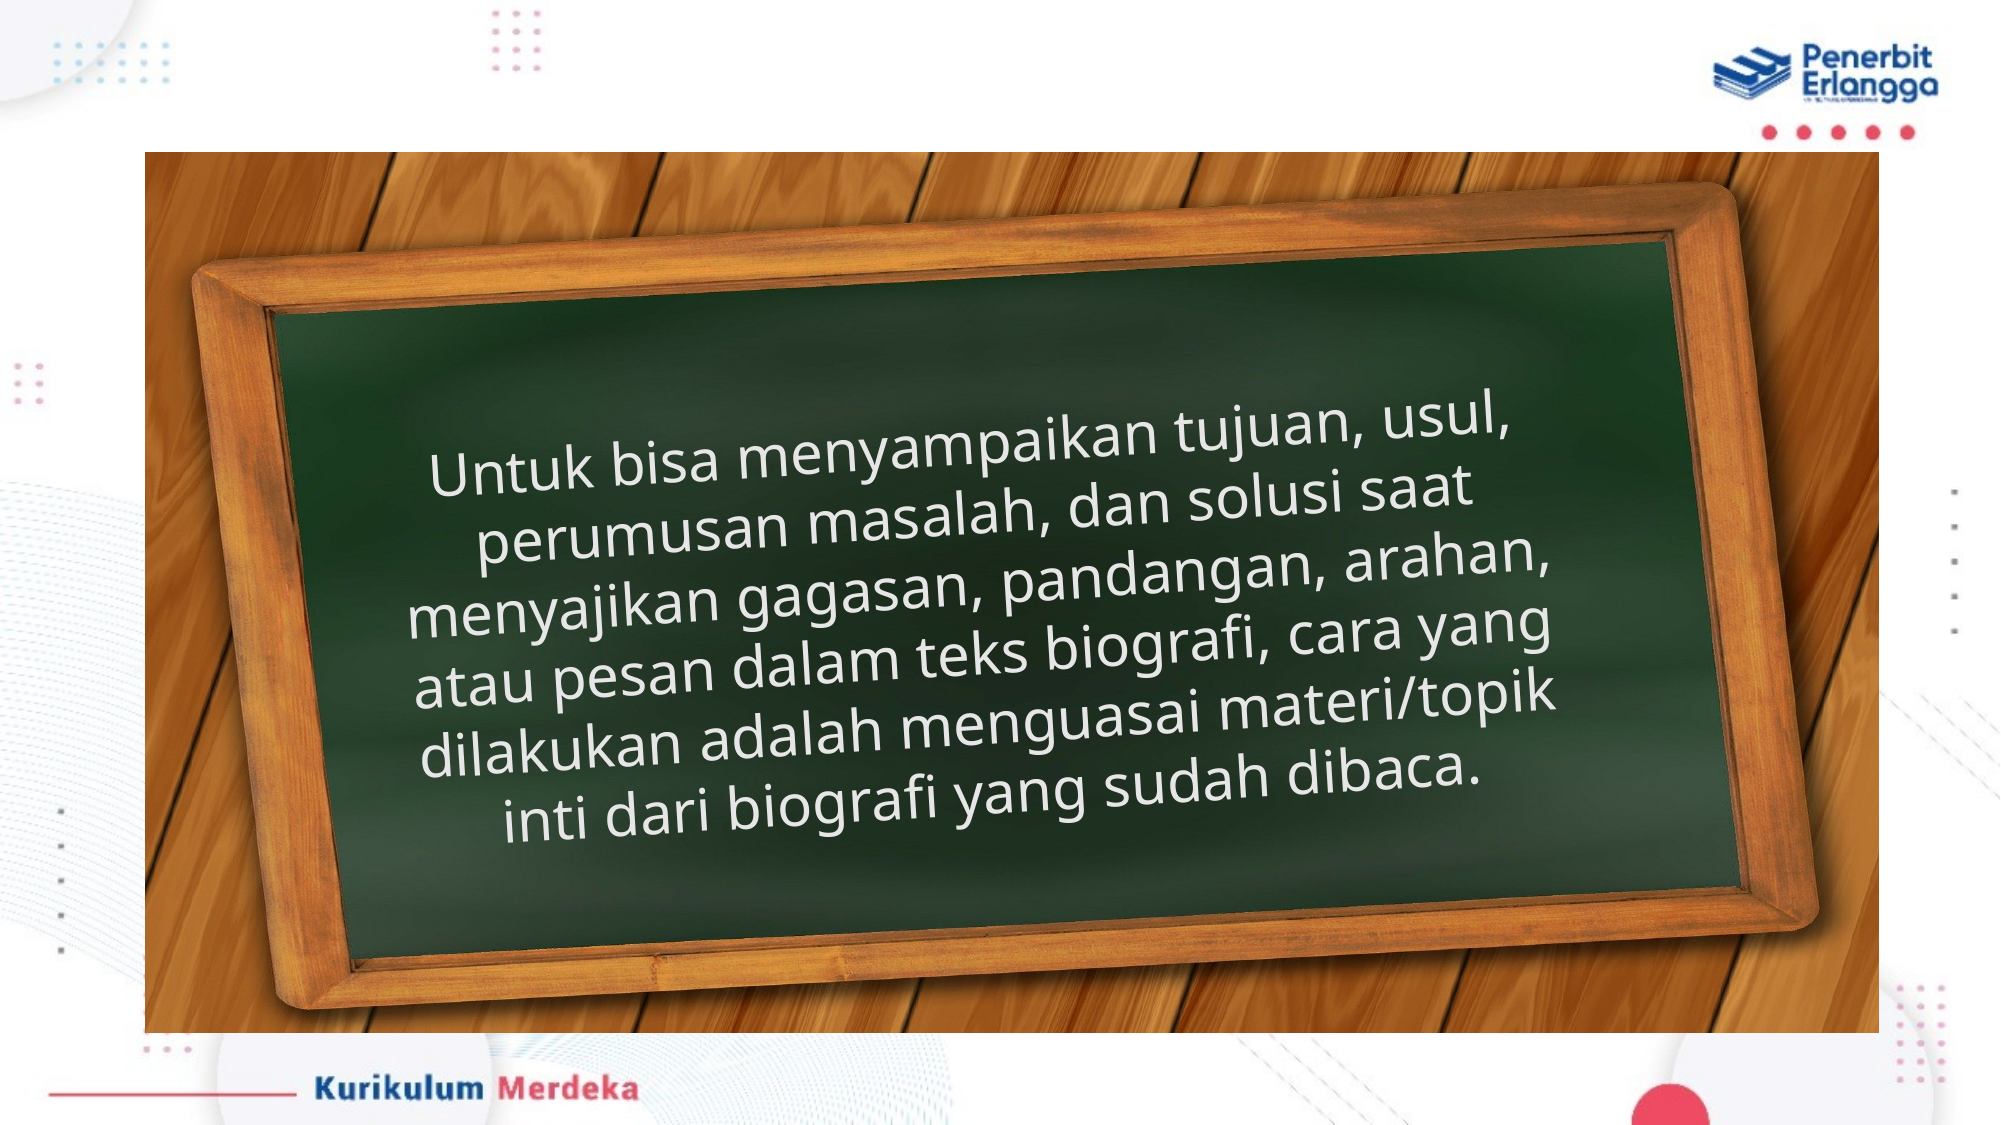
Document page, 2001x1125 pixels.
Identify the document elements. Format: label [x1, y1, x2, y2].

list [145, 152, 1879, 1033]
picture [0, 0, 2001, 1125]
